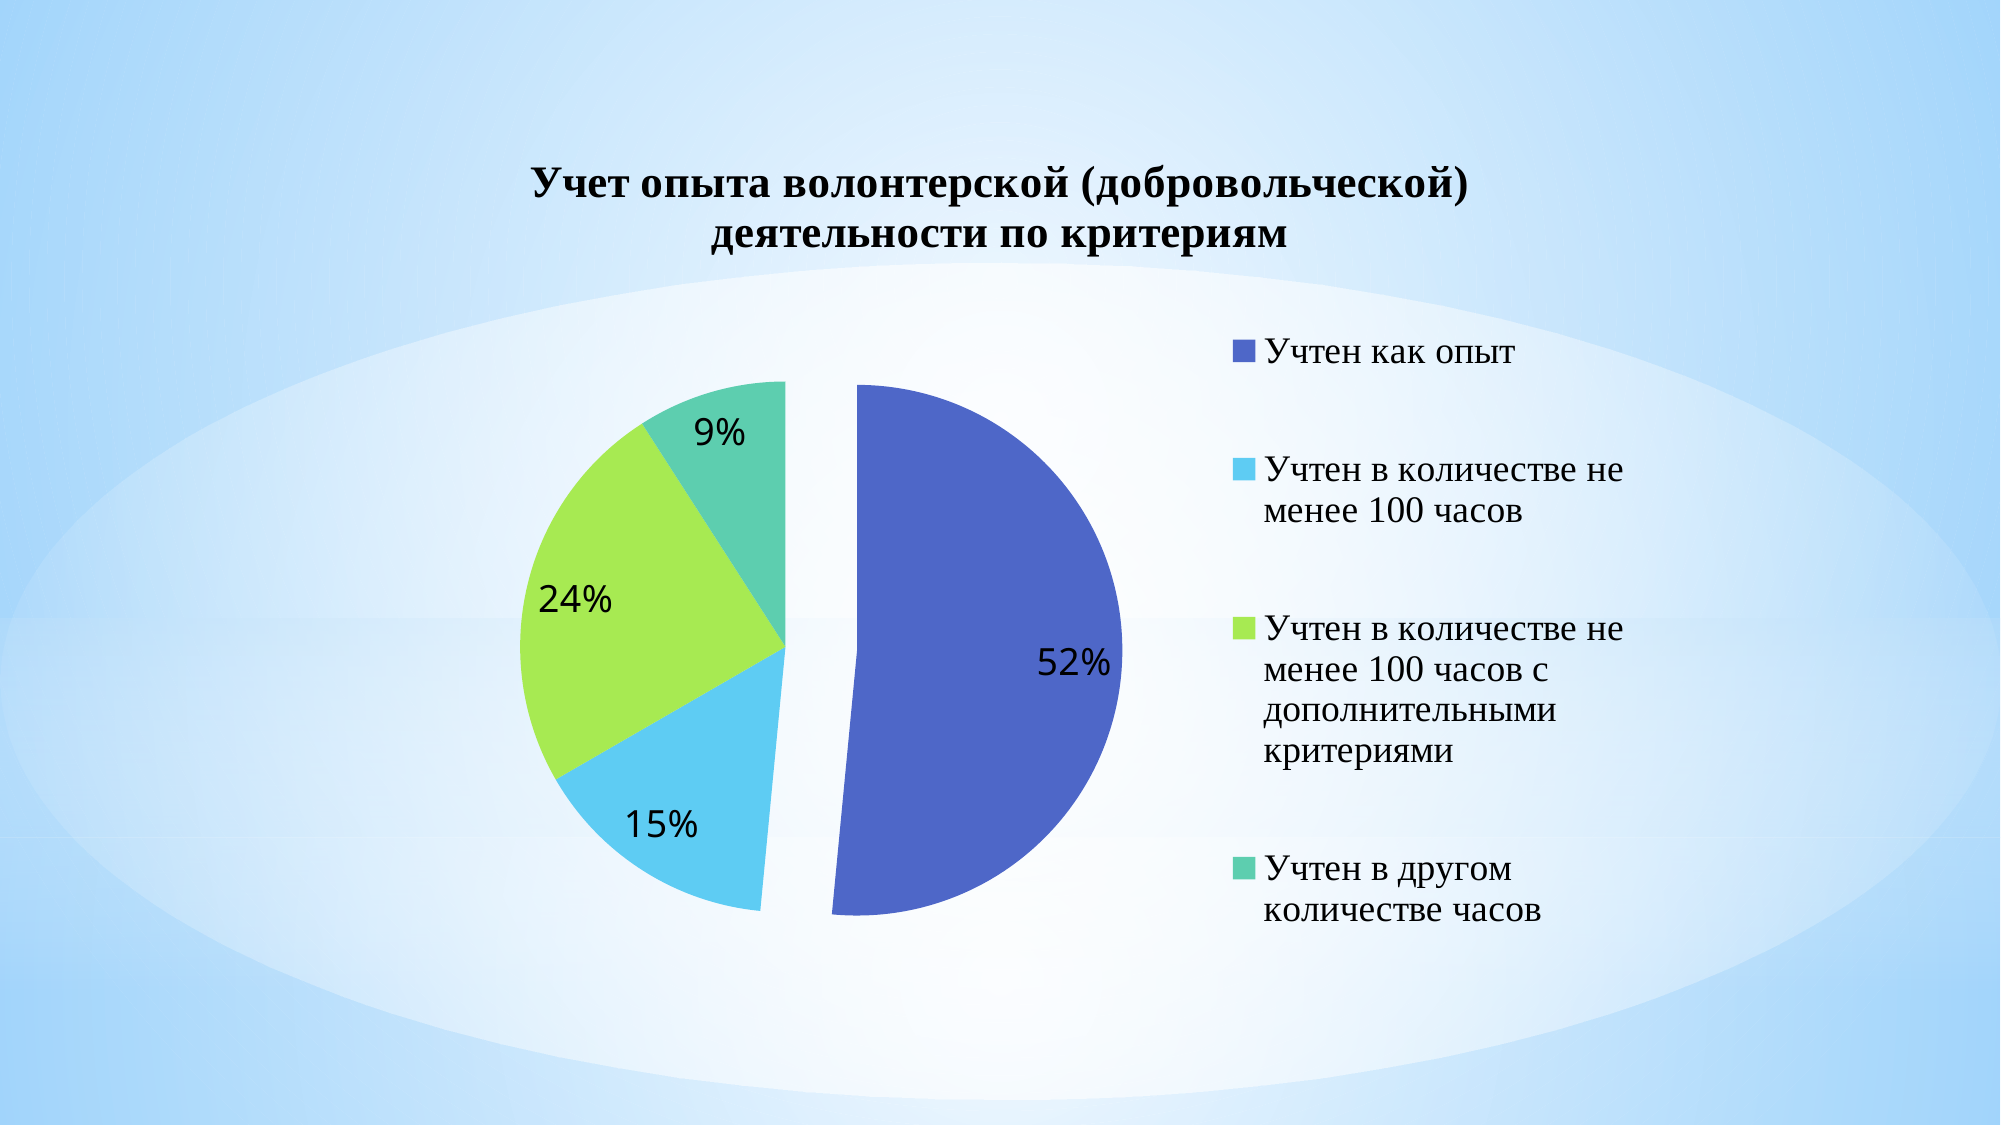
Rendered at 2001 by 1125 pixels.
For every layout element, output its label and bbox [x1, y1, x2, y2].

chart [332, 117, 1667, 1008]
